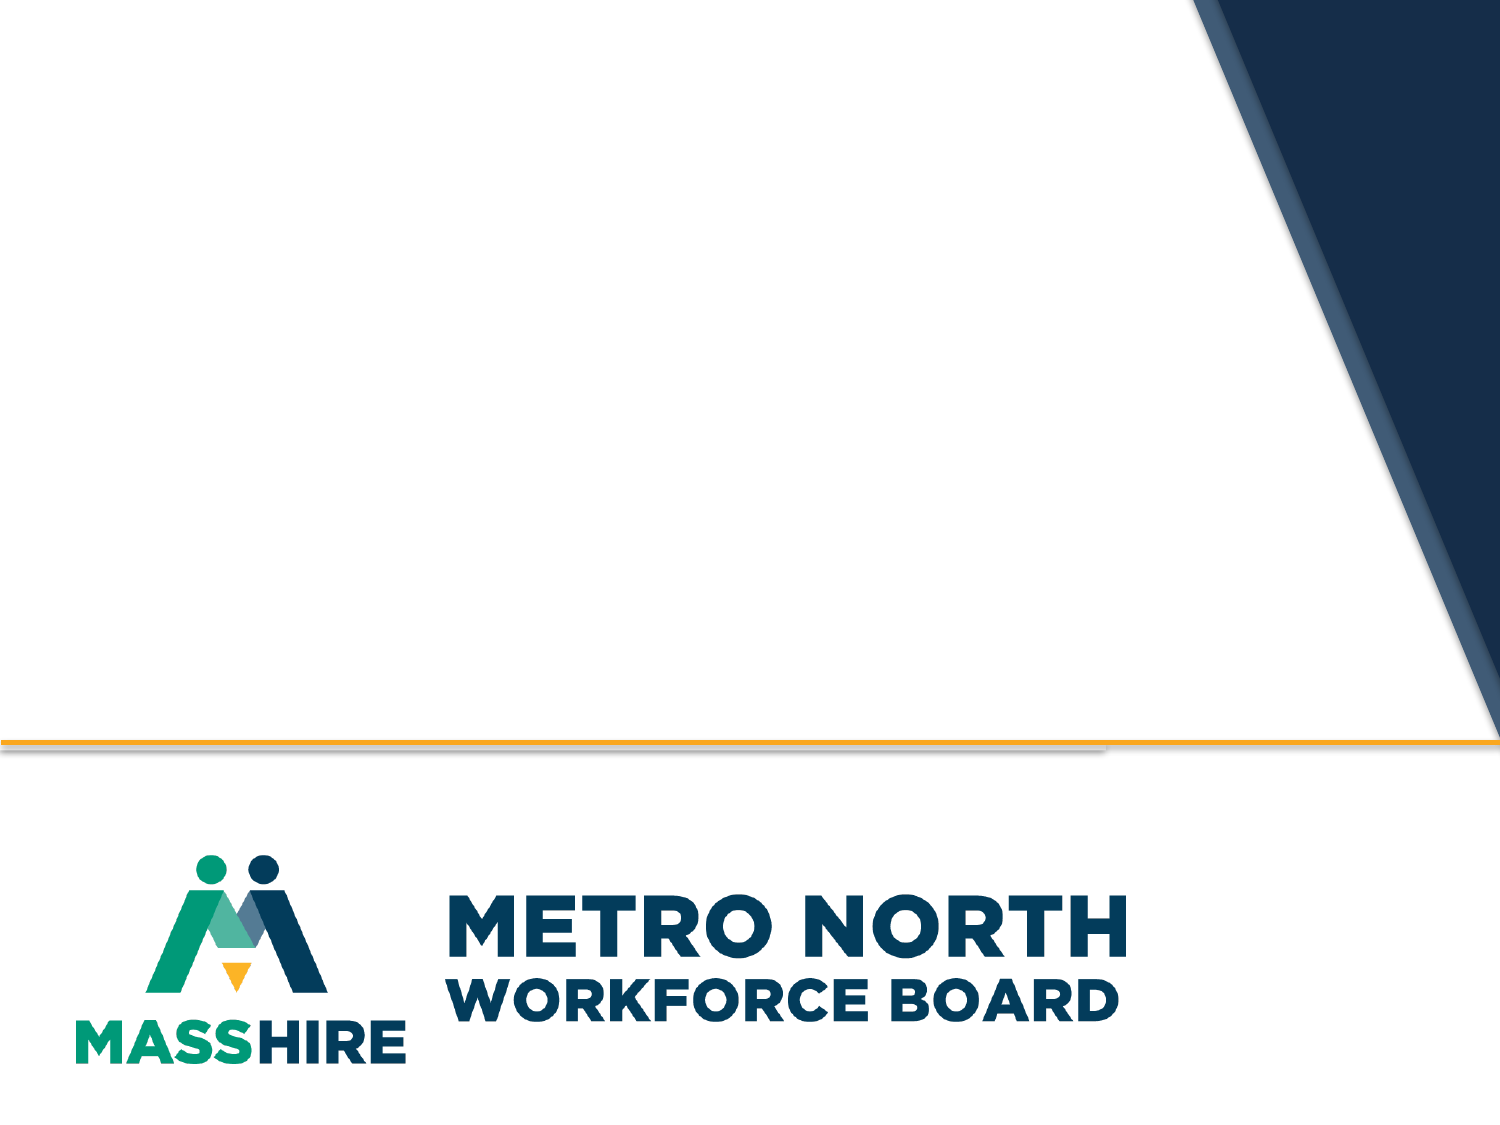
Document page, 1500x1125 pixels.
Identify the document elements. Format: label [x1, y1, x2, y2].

picture [76, 557, 1126, 1064]
